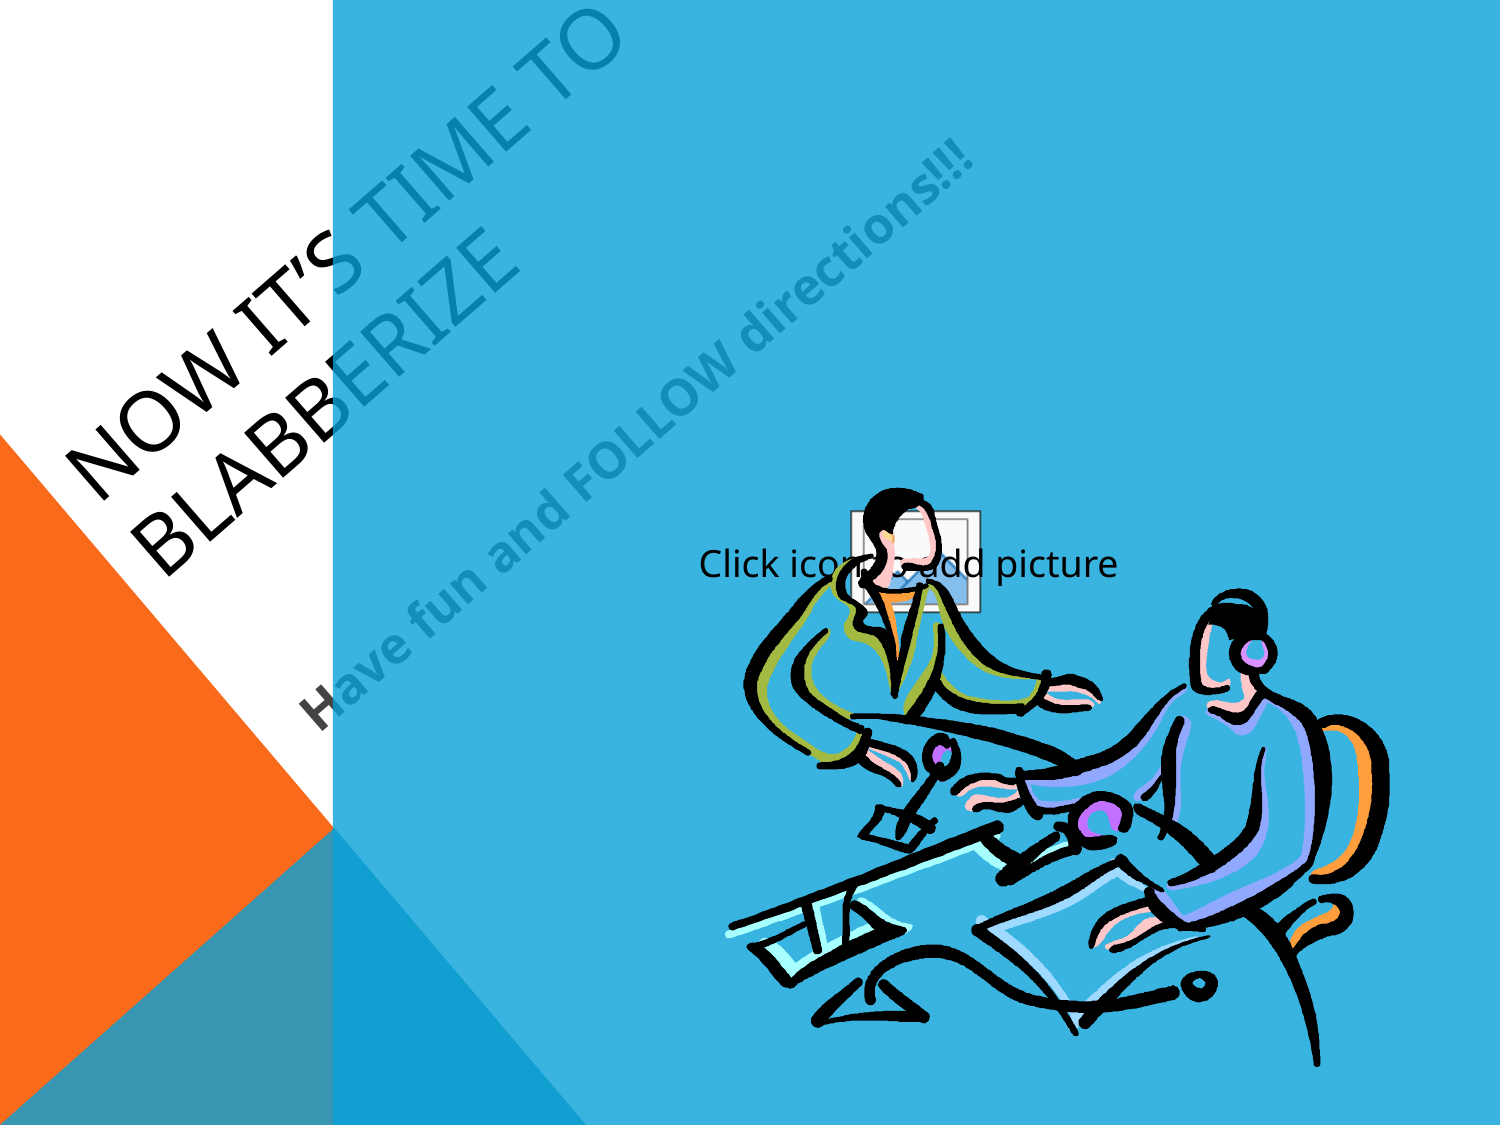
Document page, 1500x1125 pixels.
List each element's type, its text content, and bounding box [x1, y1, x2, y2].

list Have fun and FOLLOW directions!!! [270, 651, 327, 766]
picture [332, 0, 1500, 1125]
title Now it’s time to blabberize [75, 283, 327, 611]
picture [332, 405, 340, 426]
